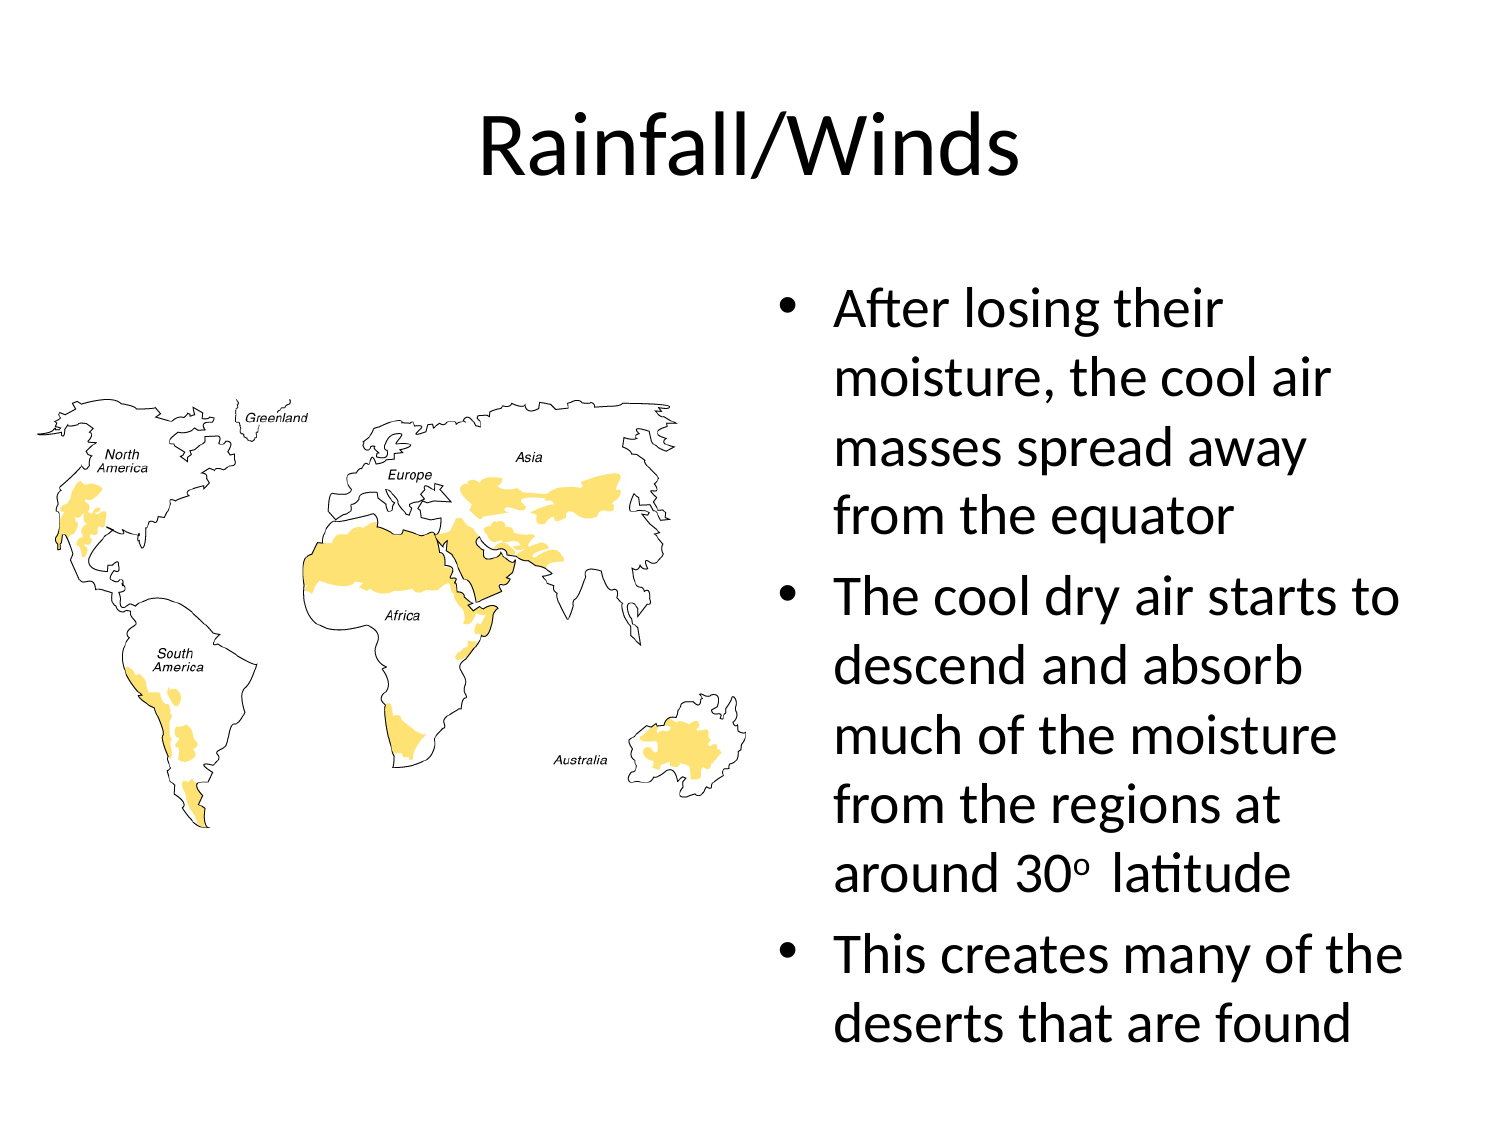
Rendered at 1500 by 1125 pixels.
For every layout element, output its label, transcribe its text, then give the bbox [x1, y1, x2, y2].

picture [37, 399, 746, 829]
title Rainfall/Winds [75, 45, 1425, 233]
list After losing their moisture, the cool air masses spread away from the equator The cool dry air starts to descend and absorb much of the moisture from the regions at around 30o latitude This creates many of the deserts that are found [762, 262, 1425, 1075]
